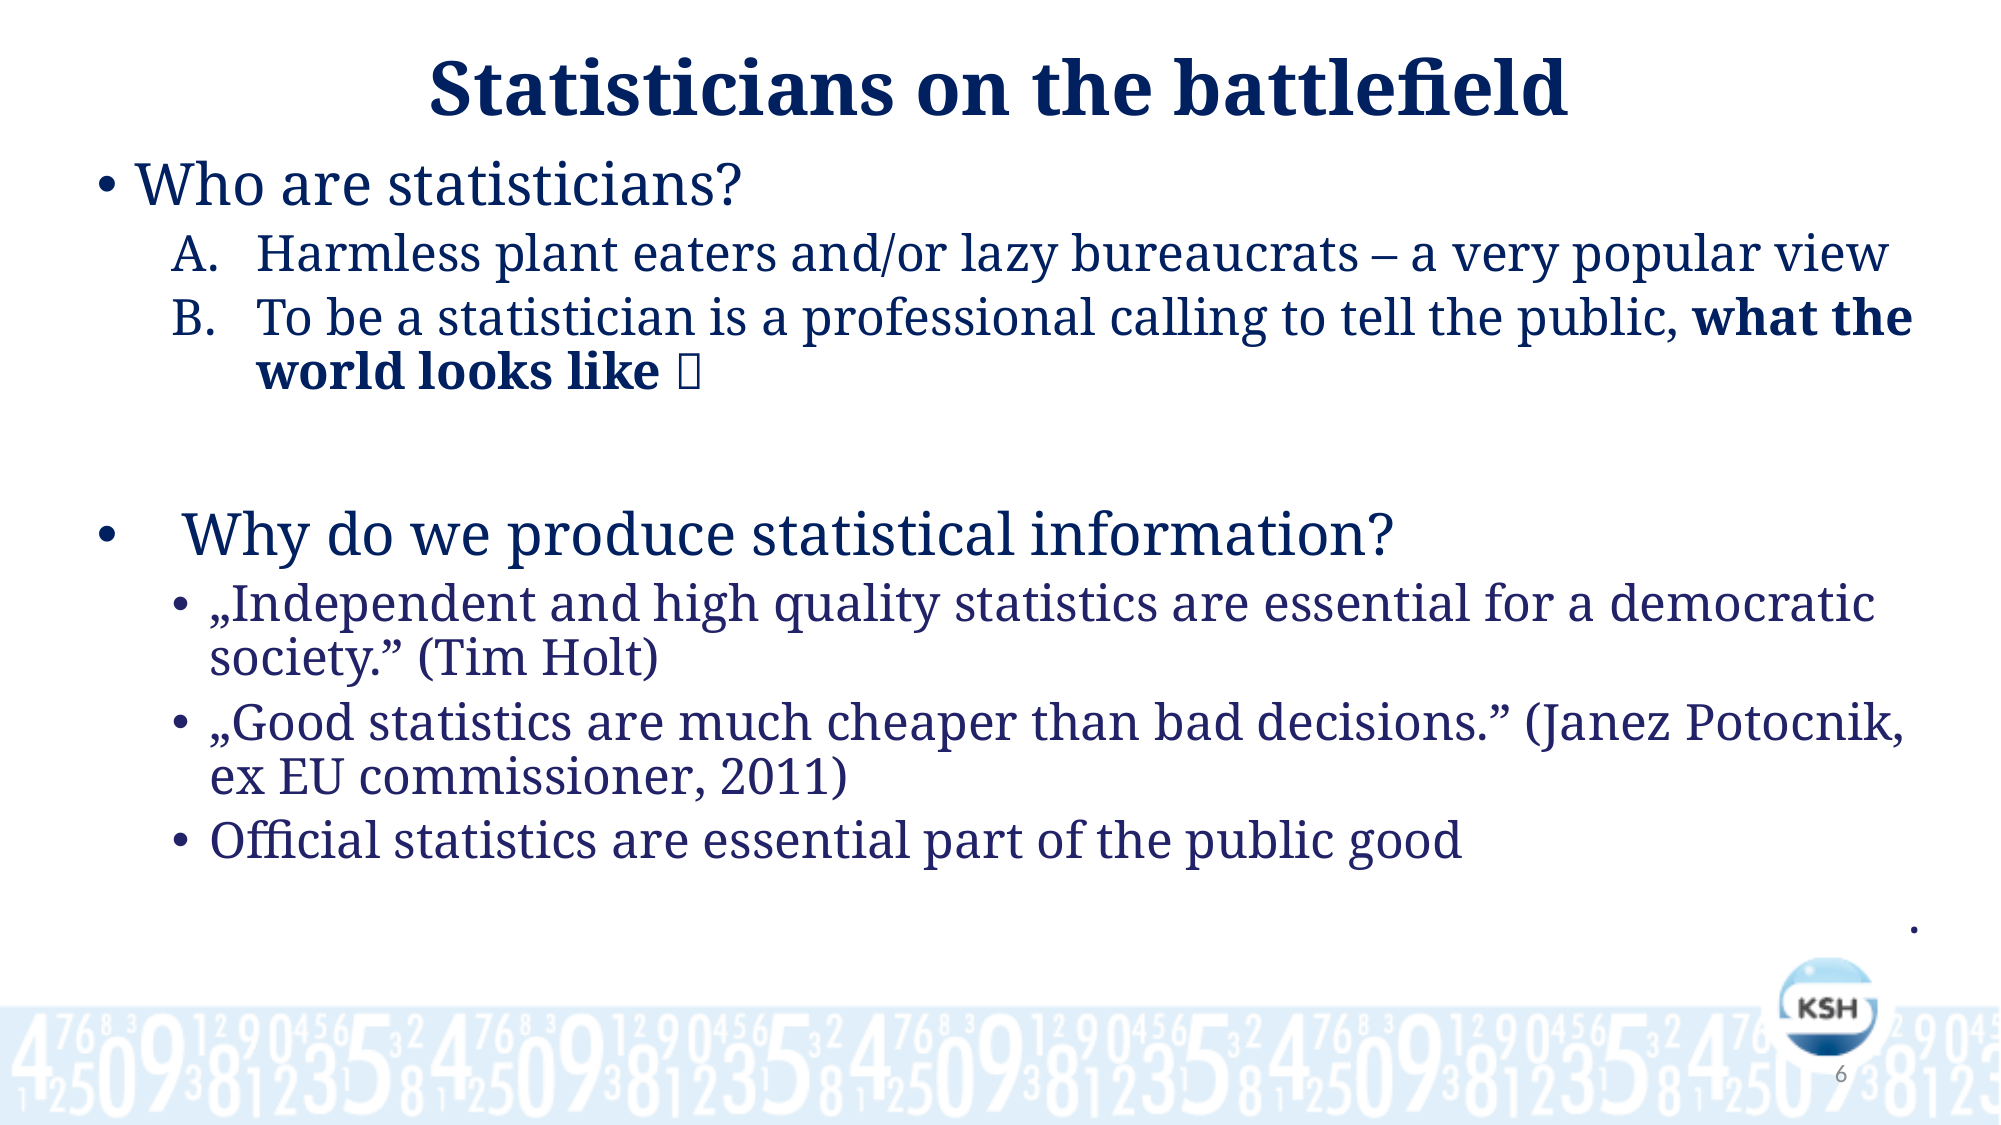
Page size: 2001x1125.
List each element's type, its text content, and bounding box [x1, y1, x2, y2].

text_box Statisticians on the battlefield [0, 33, 2000, 138]
slide_number 6 [1412, 1042, 1863, 1103]
picture [0, 0, 2001, 1125]
list Who are statisticians? Harmless plant eaters and/or lazy bureaucrats – a very popular view To be a statistician is a professional calling to tell the public, what the world looks like  Why do we produce statistical information? „Independent and high quality statistics are essential for a democratic society.” (Tim Holt) „Good statistics are much cheaper than bad decisions.” (Janez Potocnik, ex EU commissioner, 2011) Official statistics are essential part of the public good . [81, 147, 1937, 1060]
